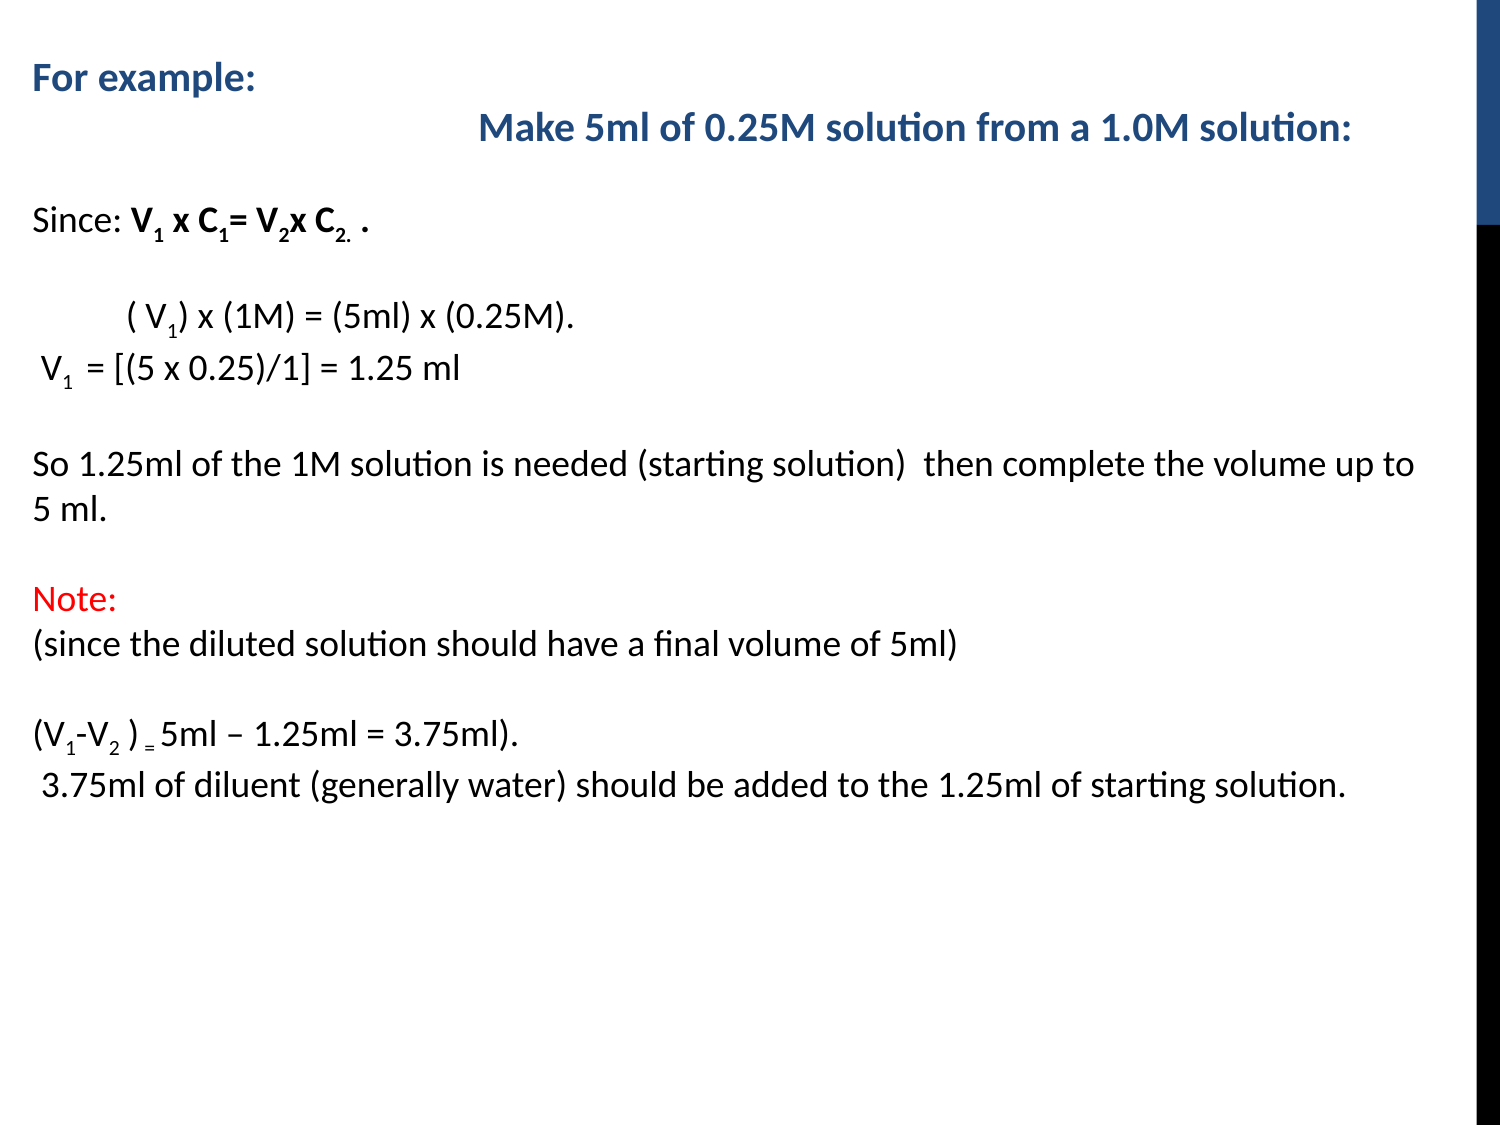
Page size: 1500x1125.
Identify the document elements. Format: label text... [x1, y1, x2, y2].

text_box For example: Make 5ml of 0.25M solution from a 1.0M solution: Since: V1 x C1= V2x C2. . ( V1) x (1M) = (5ml) x (0.25M). V1 = [(5 x 0.25)/1] = 1.25 ml So 1.25ml of the 1M solution is needed (starting solution) then complete the volume up to 5 ml. Note: (since the diluted solution should have a final volume of 5ml) (V1-V2 ) = 5ml – 1.25ml = 3.75ml). 3.75ml of diluent (generally water) should be added to the 1.25ml of starting solution. [17, 42, 1436, 858]
